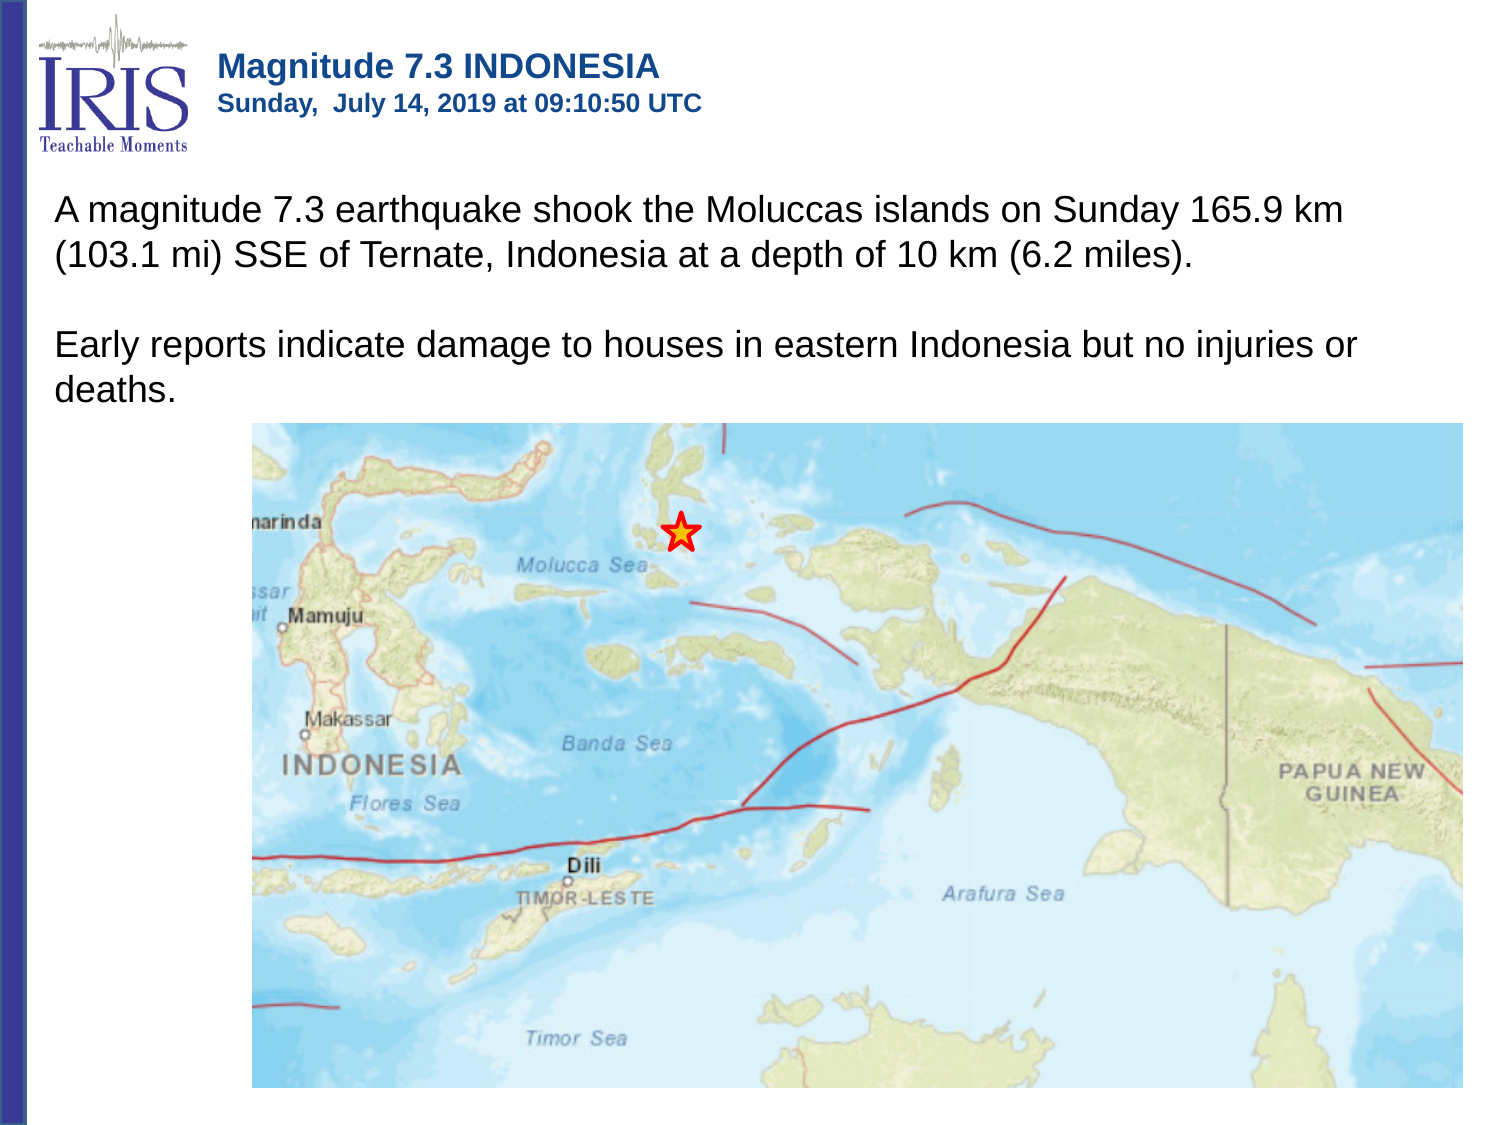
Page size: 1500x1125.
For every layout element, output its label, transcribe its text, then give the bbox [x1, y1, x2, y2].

text_box Magnitude 7.3 INDONESIA Sunday, July 14, 2019 at 09:10:50 UTC [202, 0, 1499, 125]
picture [39, 12, 188, 165]
text_box [0, 0, 27, 1125]
picture [252, 423, 1464, 1088]
text_box A magnitude 7.3 earthquake shook the Moluccas islands on Sunday 165.9 km (103.1 mi) SSE of Ternate, Indonesia at a depth of 10 km (6.2 miles). Early reports indicate damage to houses in eastern Indonesia but no injuries or deaths. [39, 177, 1425, 418]
